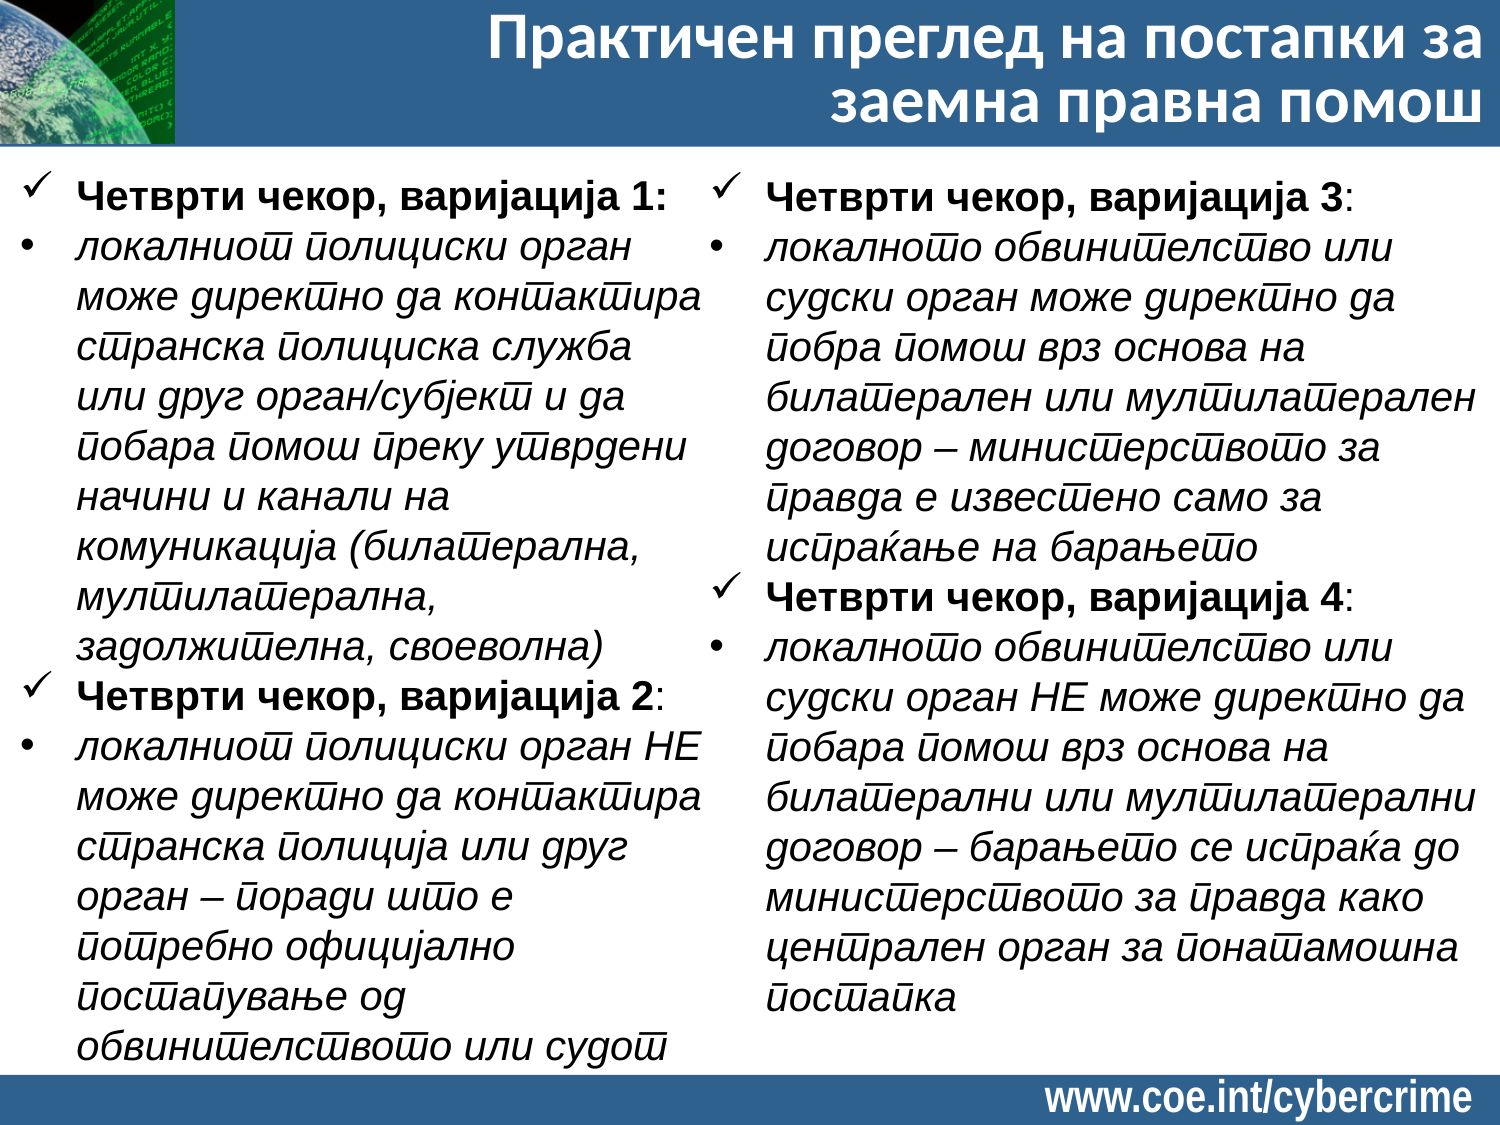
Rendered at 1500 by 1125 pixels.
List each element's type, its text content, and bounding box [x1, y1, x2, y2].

text_box Практичен преглед на постапки за заемна правна помош [177, 0, 1500, 149]
picture [0, 0, 175, 144]
text_box [0, 1073, 1030, 1125]
text_box Четврти чекор, варијација 1: локалниот полициски орган може директно да контактира странска полициска служба или друг орган/субјект и да побара помош преку утврдени начини и канали на комуникација (билатерална, мултилатерална, задолжителна, своеволна) Четврти чекор, варијација 2: локалниот полициски орган НЕ може директно да контактира странска полиција или друг орган – поради што е потребно официјално постапување од обвинителството или судот [5, 161, 723, 1077]
text_box www.coe.int/cybercrime [1030, 1059, 1500, 1125]
text_box Четврти чекор, варијација 3: локалното обвинителство или судски орган може директно да побра помош врз основа на билатерален или мултилатерален договор – министерството за правда е известено само за испраќање на барањето Четврти чекор, варијација 4: локалното обвинителство или судски орган НЕ може директно да побара помош врз основа на билатерални или мултилатерални договор – барањето се испраќа до министерството за правда како централен орган за понатамошна постапка [694, 162, 1499, 1028]
